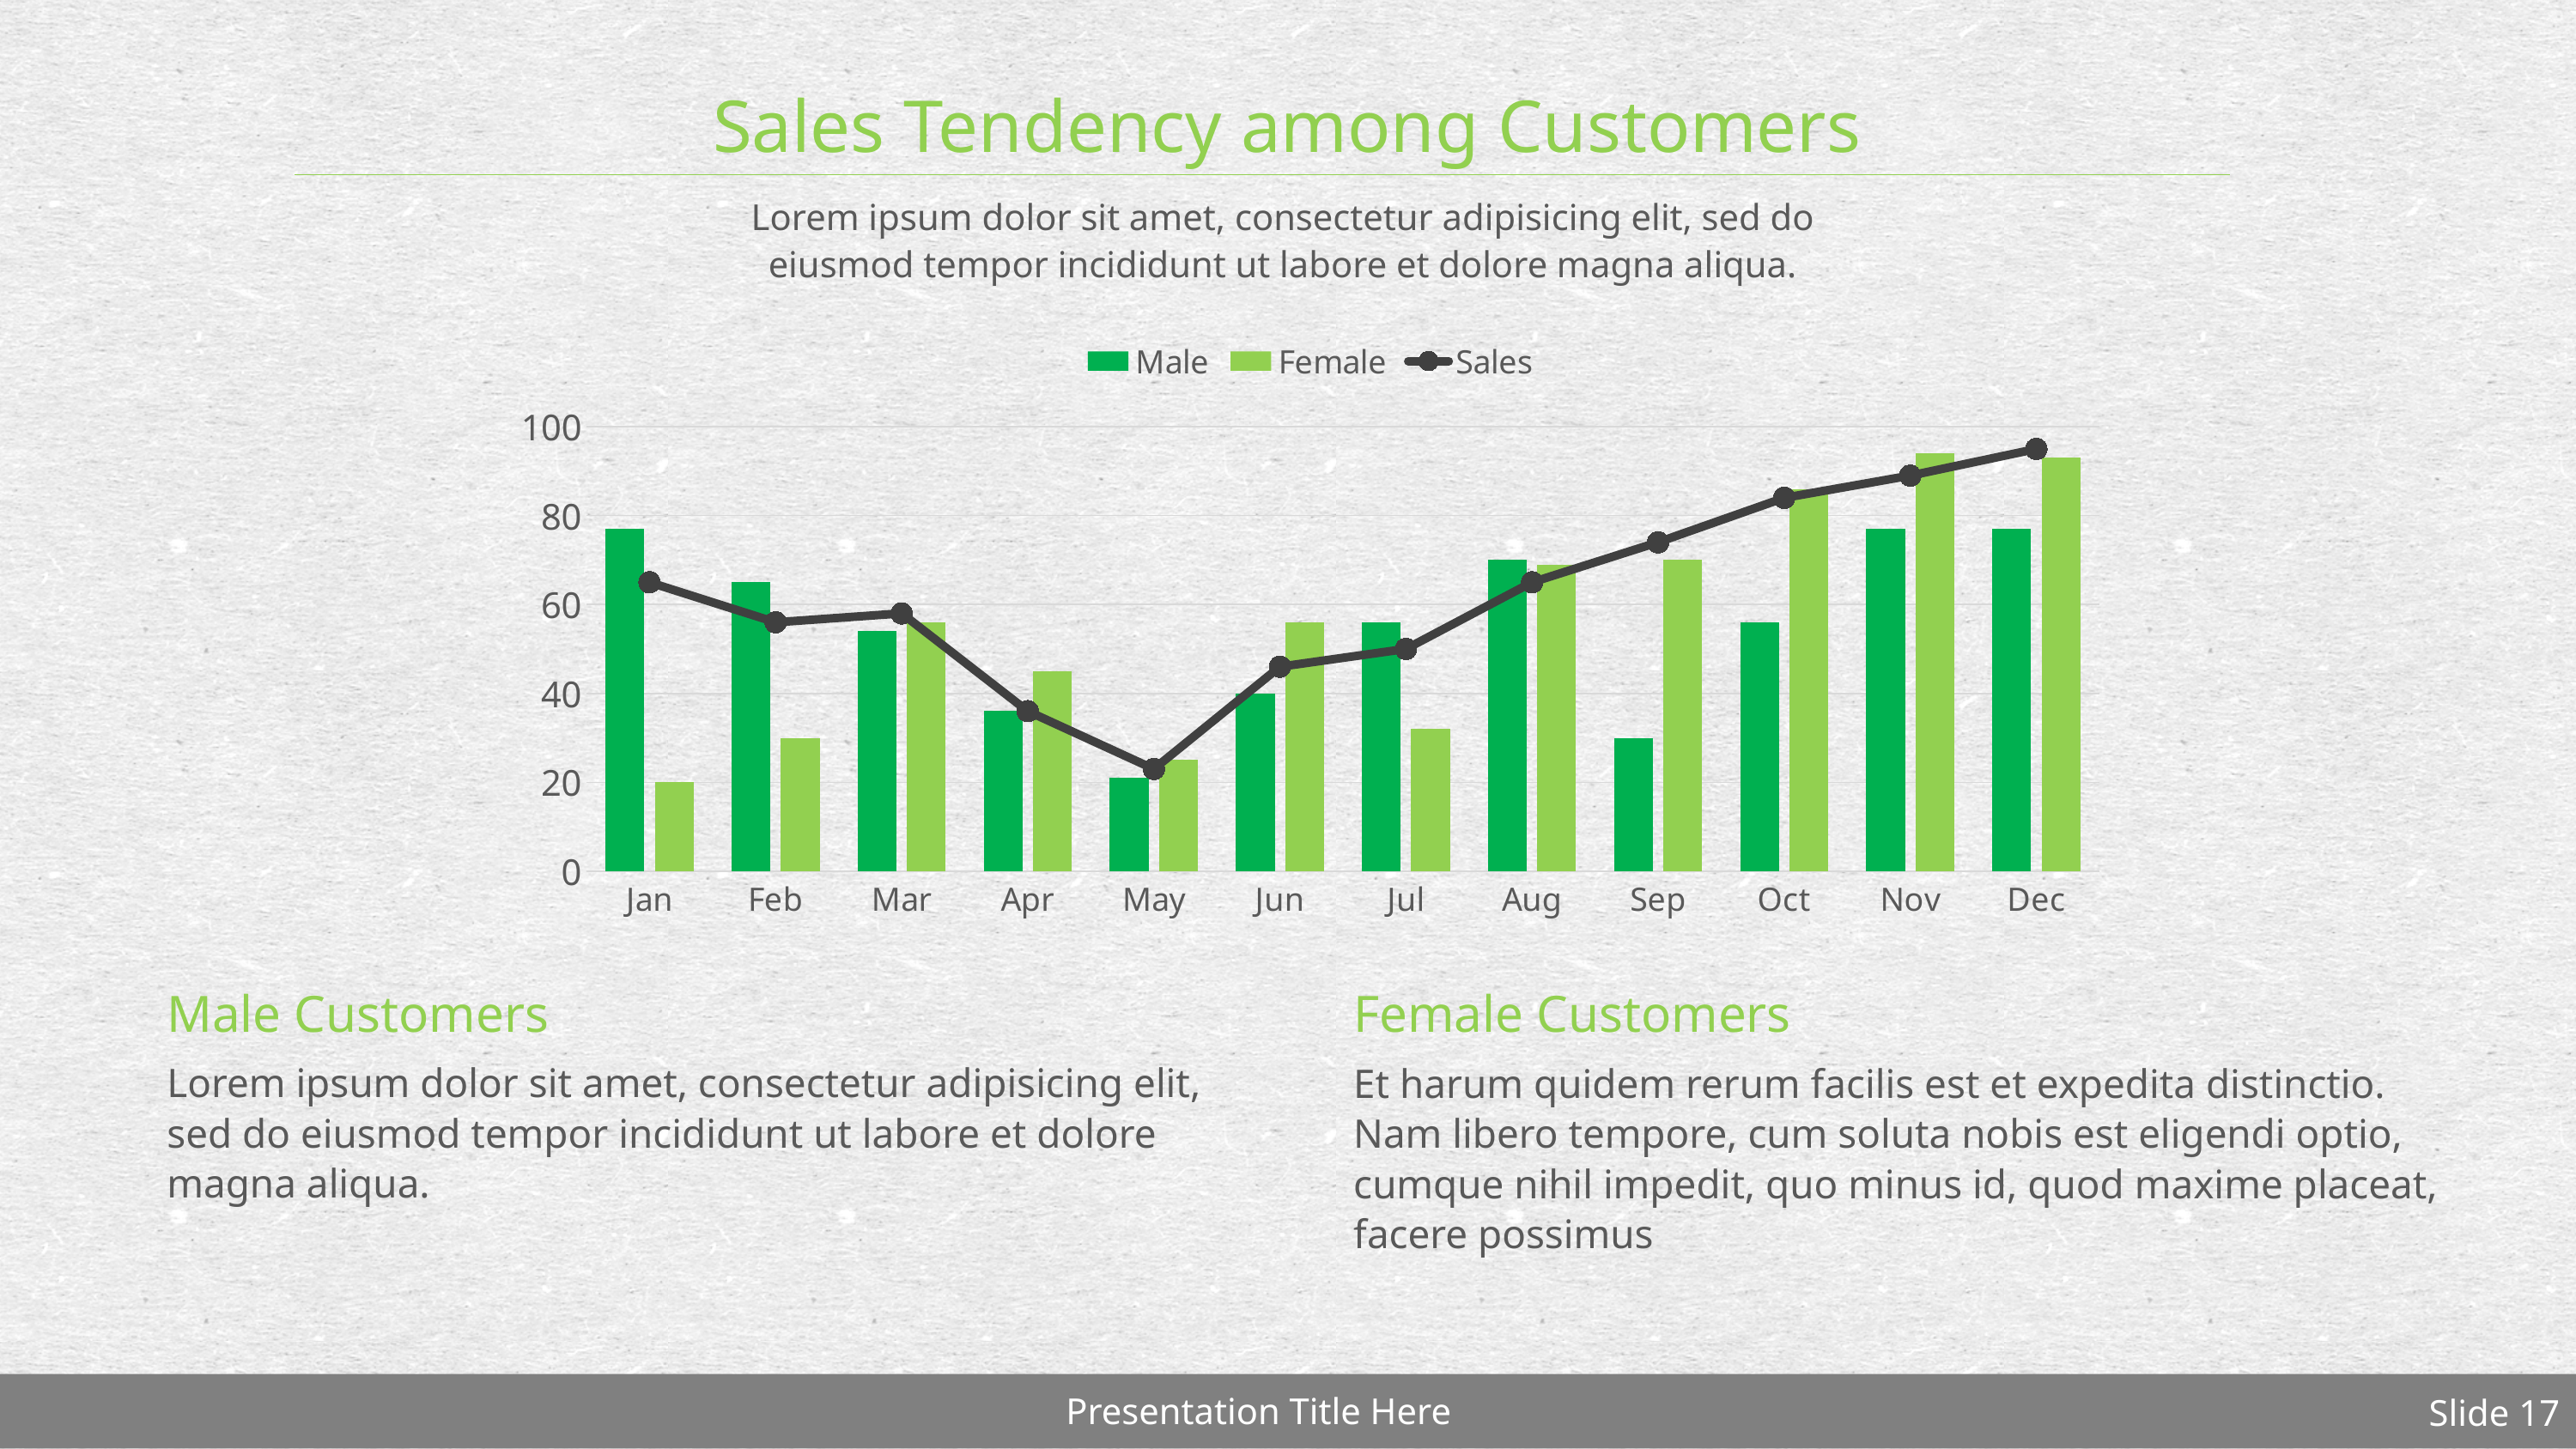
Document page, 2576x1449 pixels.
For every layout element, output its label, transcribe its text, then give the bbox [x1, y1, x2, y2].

list Male Customers [154, 976, 1276, 1049]
title Sales Tendency among Customers [44, 65, 2530, 175]
chart [488, 323, 2133, 933]
picture [0, 0, 2576, 1373]
list Lorem ipsum dolor sit amet, consectetur adipisicing elit, sed do eiusmod tempor incididunt ut labore et dolore magna aliqua. [154, 1049, 1276, 1340]
slide_number Slide 17 [1993, 1384, 2573, 1432]
footer Presentation Title Here [823, 1383, 1693, 1432]
list Et harum quidem rerum facilis est et expedita distinctio. Nam libero tempore, cum soluta nobis est eligendi optio, cumque nihil impedit, quo minus id, quod maxime placeat, facere possimus [1340, 1049, 2463, 1341]
subtitle Lorem ipsum dolor sit amet, consectetur adipisicing elit, sed do eiusmod tempor incididunt ut labore et dolore magna aliqua. [44, 184, 2530, 314]
list Female Customers [1340, 976, 2463, 1049]
